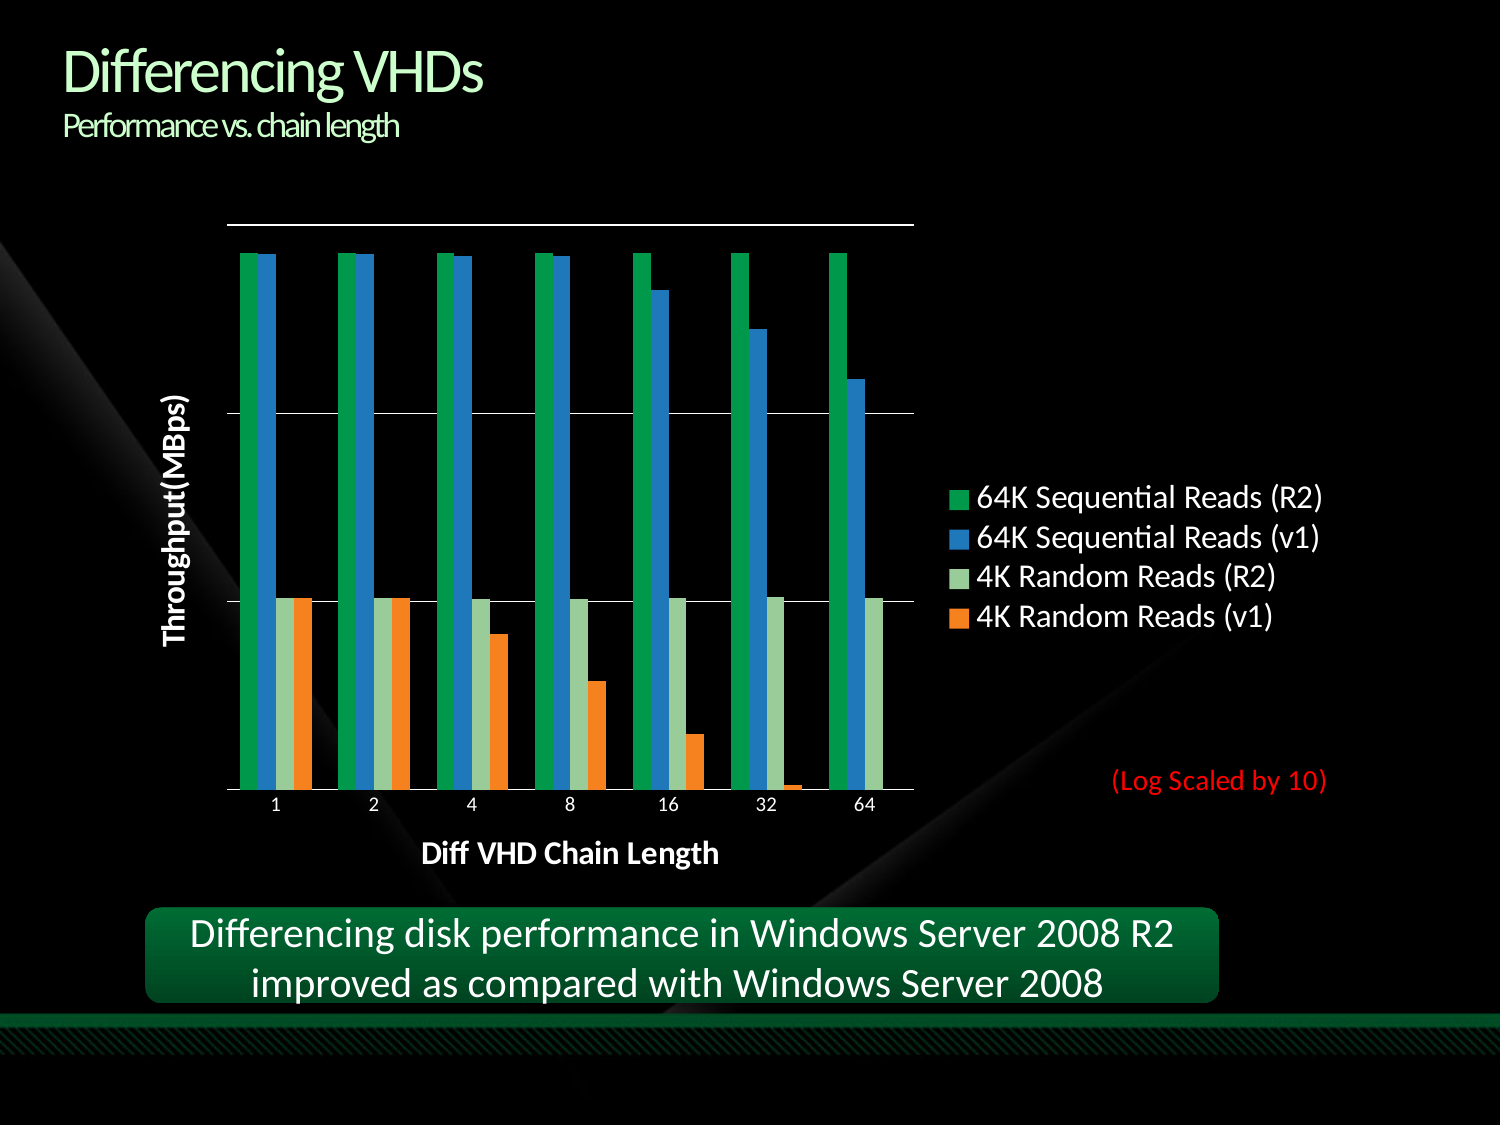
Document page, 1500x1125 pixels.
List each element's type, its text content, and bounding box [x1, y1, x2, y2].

title Differencing VHDs Performance vs. chain length [62, 37, 1438, 147]
picture [0, 0, 1500, 1125]
text_box Differencing disk performance in Windows Server 2008 R2 improved as compared with Windows Server 2008 [145, 918, 1220, 1004]
chart [122, 211, 1348, 908]
